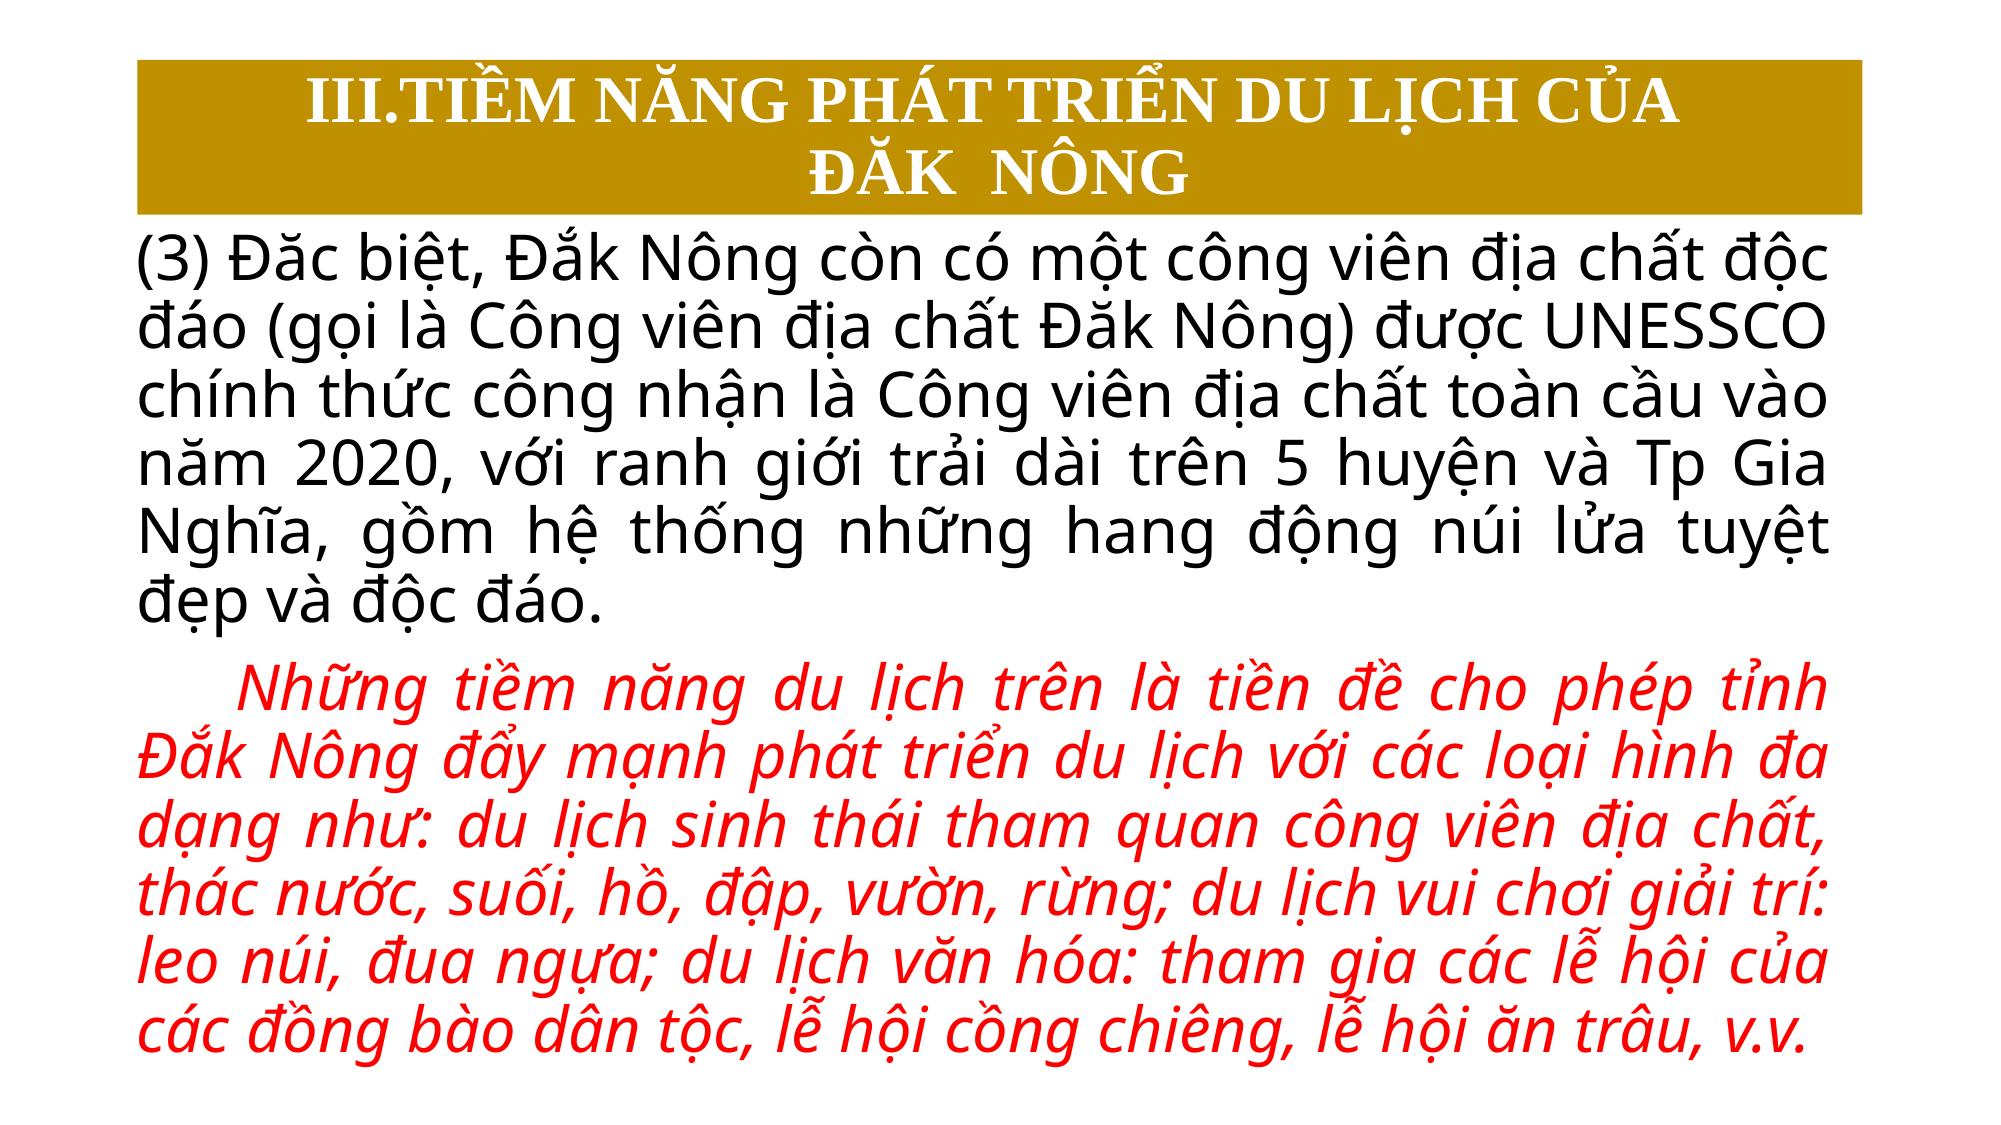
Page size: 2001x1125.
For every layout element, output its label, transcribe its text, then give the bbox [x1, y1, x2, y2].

list (3) Đăc biệt, Đắk Nông còn có một công viên địa chất độc đáo (gọi là Công viên địa chất Đăk Nông) được UNESSCO chính thức công nhận là Công viên địa chất toàn cầu vào năm 2020, với ranh giới trải dài trên 5 huyện và Tp Gia Nghĩa, gồm hệ thống những hang động núi lửa tuyệt đẹp và độc đáo. Những tiềm năng du lịch trên là tiền đề cho phép tỉnh Đắk Nông đẩy mạnh phát triển du lịch với các loại hình đa dạng như: du lịch sinh thái tham quan công viên địa chất, thác nước, suối, hồ, đập, vườn, rừng; du lịch vui chơi giải trí: leo núi, đua ngựa; du lịch văn hóa: tham gia các lễ hội của các đồng bào dân tộc, lễ hội cồng chiêng, lễ hội ăn trâu, v.v. [121, 218, 1847, 1095]
title III.TIỀM NĂNG PHÁT TRIỂN DU LỊCH CỦA ĐĂK NÔNG [137, 59, 1863, 215]
